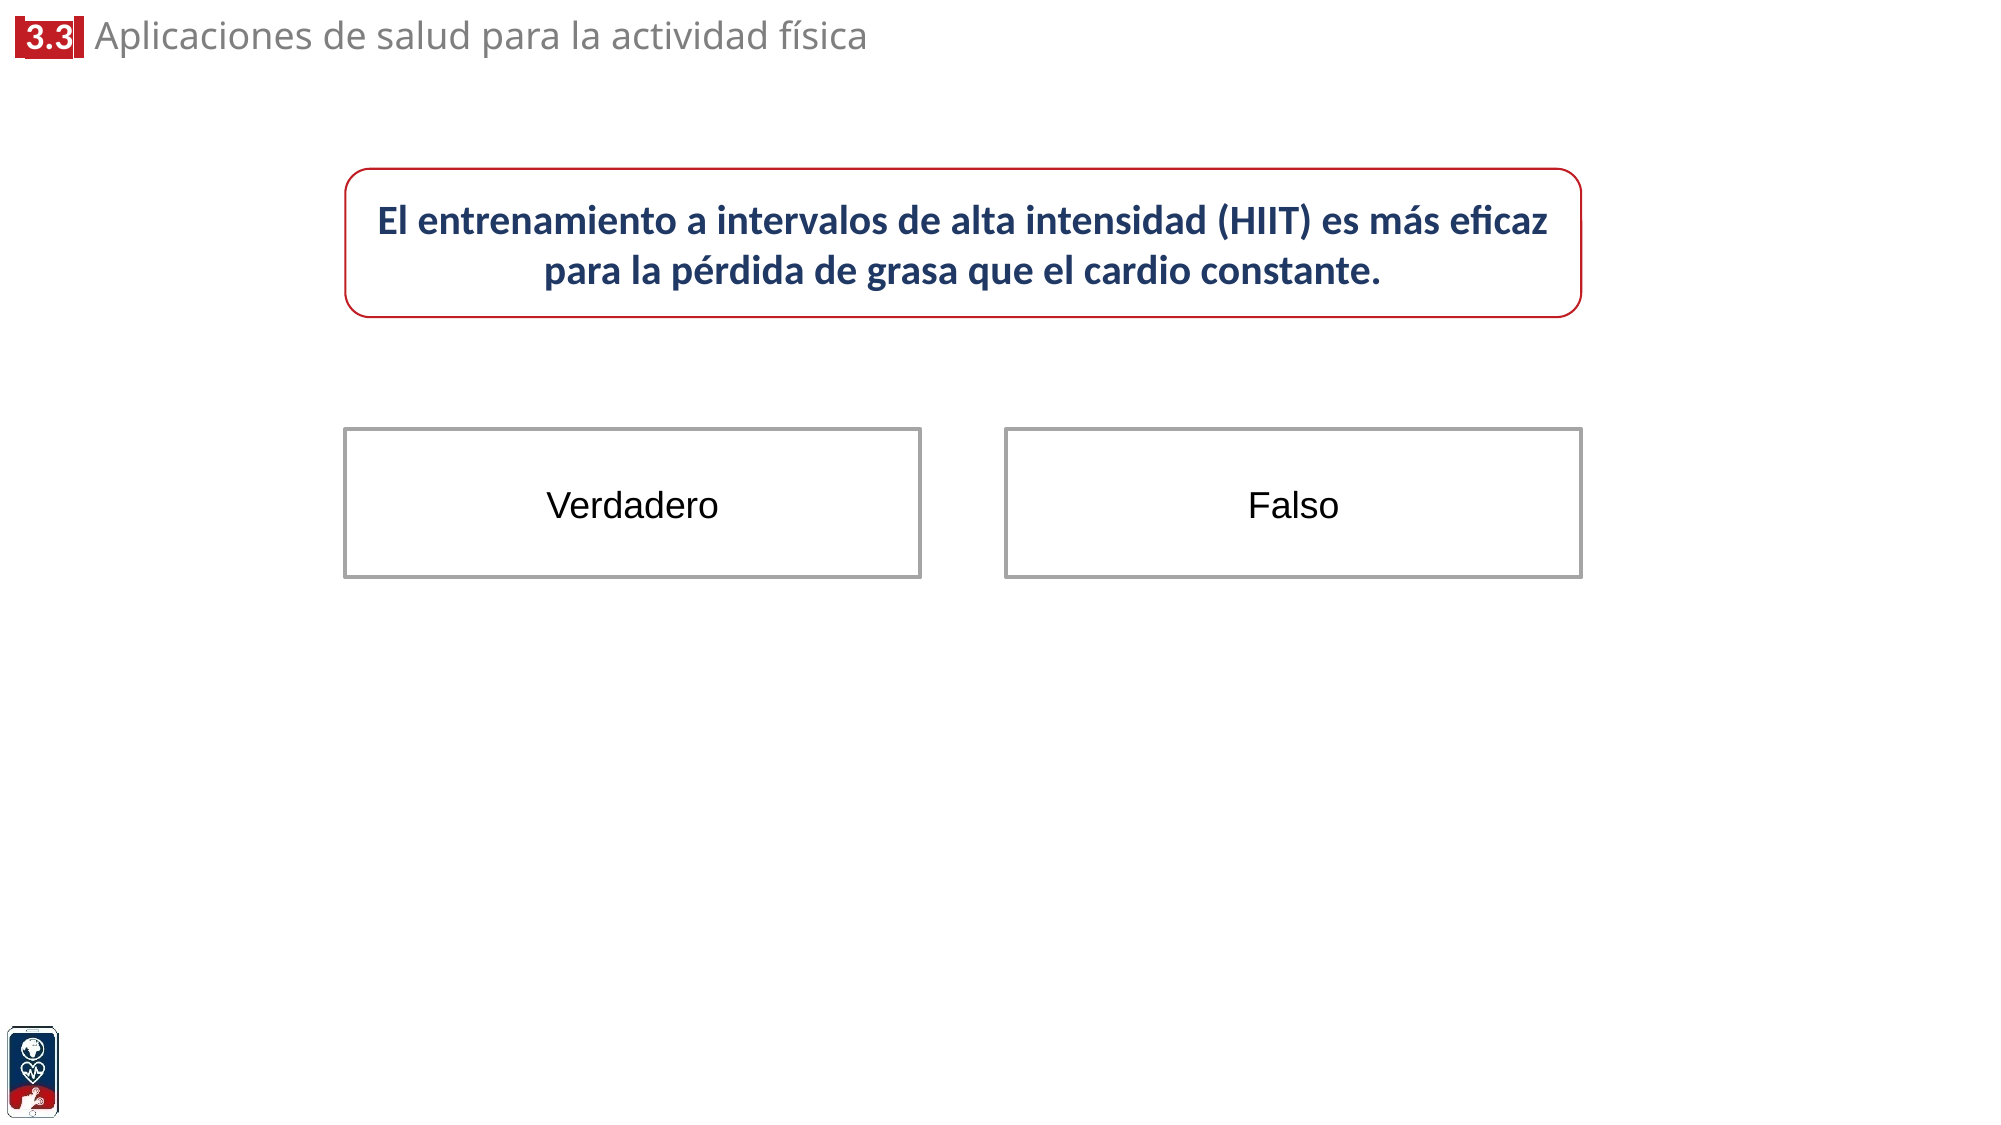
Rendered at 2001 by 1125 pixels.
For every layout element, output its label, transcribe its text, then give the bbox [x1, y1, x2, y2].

picture [7, 1026, 59, 1118]
text_box Falso [1004, 427, 1583, 579]
text_box Verdadero [343, 427, 922, 579]
text_box El entrenamiento a intervalos de alta intensidad (HIIT) es más eficaz para la pérdida de grasa que el cardio constante. [345, 168, 1582, 318]
